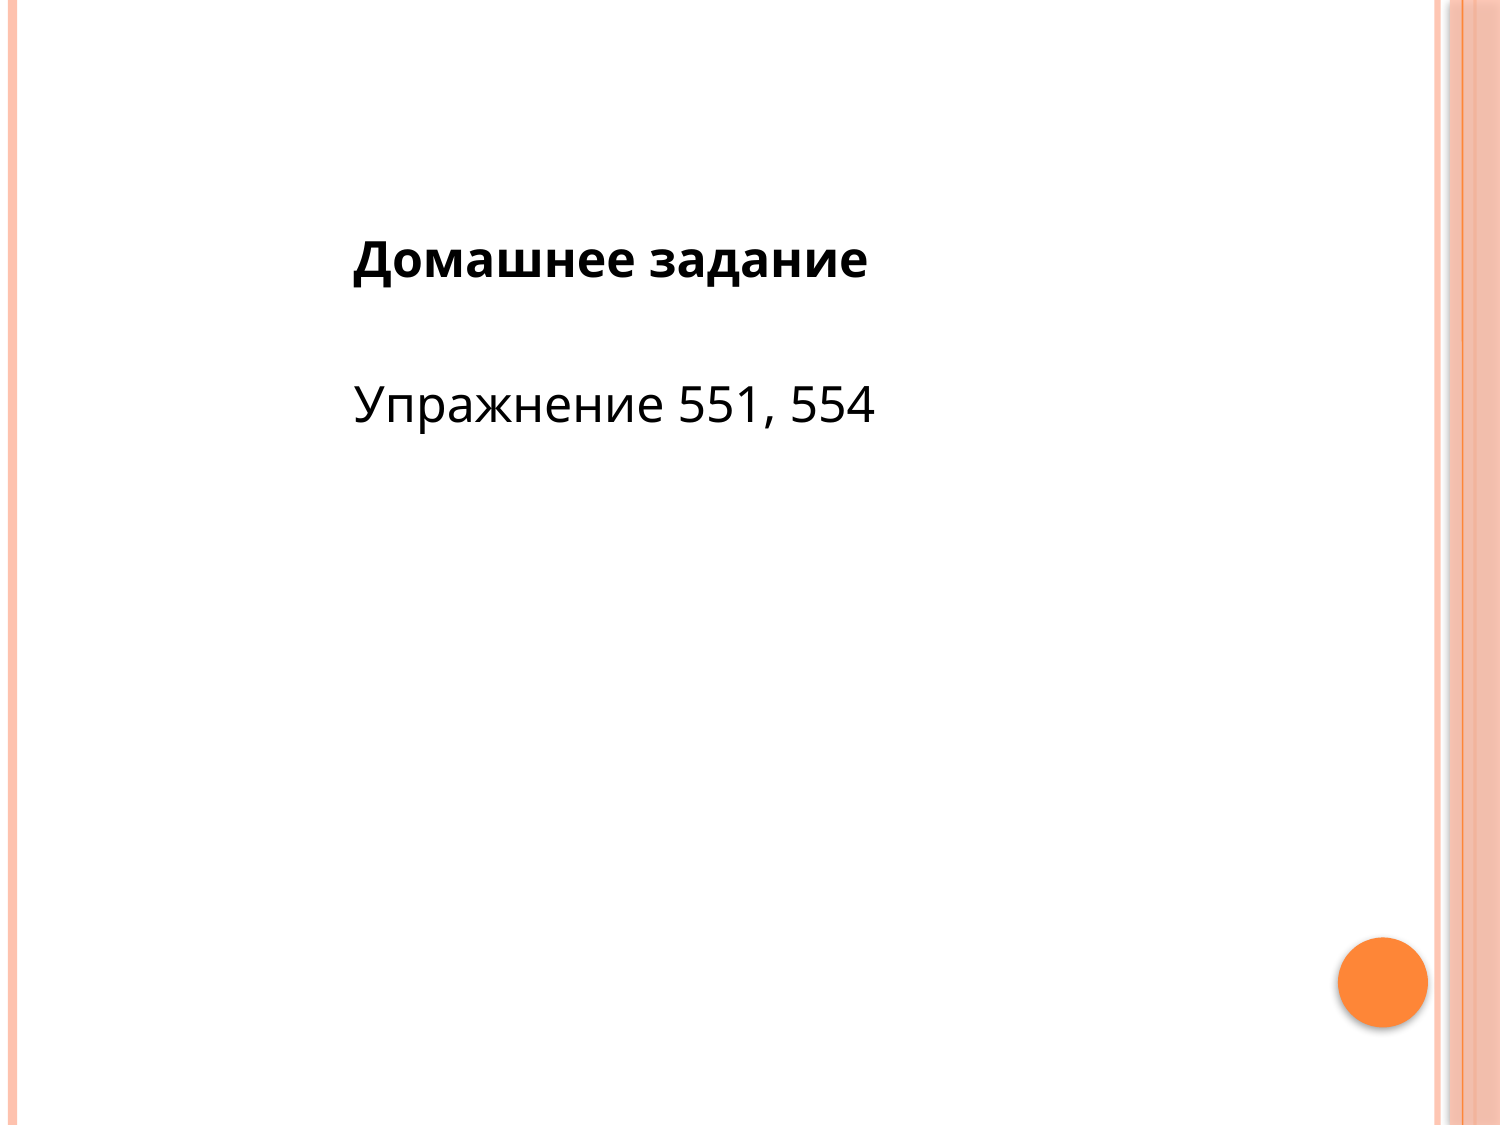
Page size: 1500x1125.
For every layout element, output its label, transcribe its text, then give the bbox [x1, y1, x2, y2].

list Домашнее задание Упражнение 551, 554 [183, 219, 1408, 1020]
